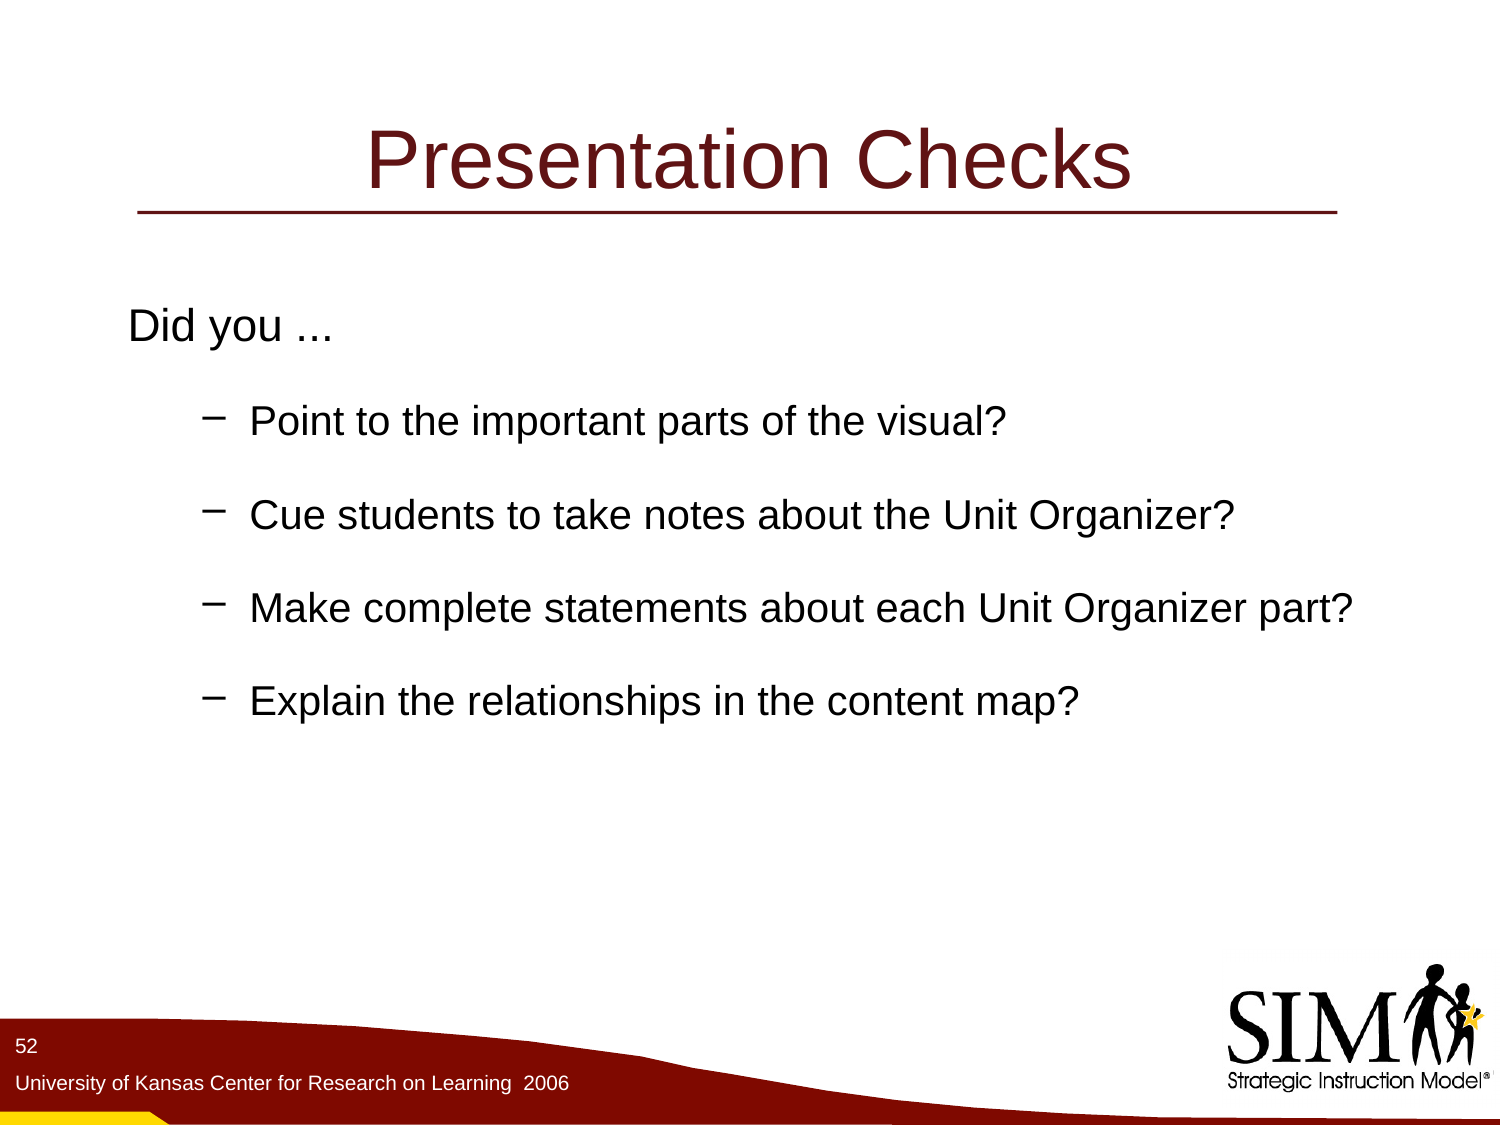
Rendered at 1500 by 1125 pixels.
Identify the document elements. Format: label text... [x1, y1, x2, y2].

footer University of Kansas Center for Research on Learning 2006 [0, 1062, 626, 1101]
title Presentation Checks [112, 74, 1388, 213]
slide_number 52 [0, 1024, 313, 1062]
picture [1222, 949, 1500, 1108]
list Did you ... Point to the important parts of the visual? Cue students to take notes about the Unit Organizer? Make complete statements about each Unit Organizer part? Explain the relationships in the content map? [112, 249, 1388, 901]
